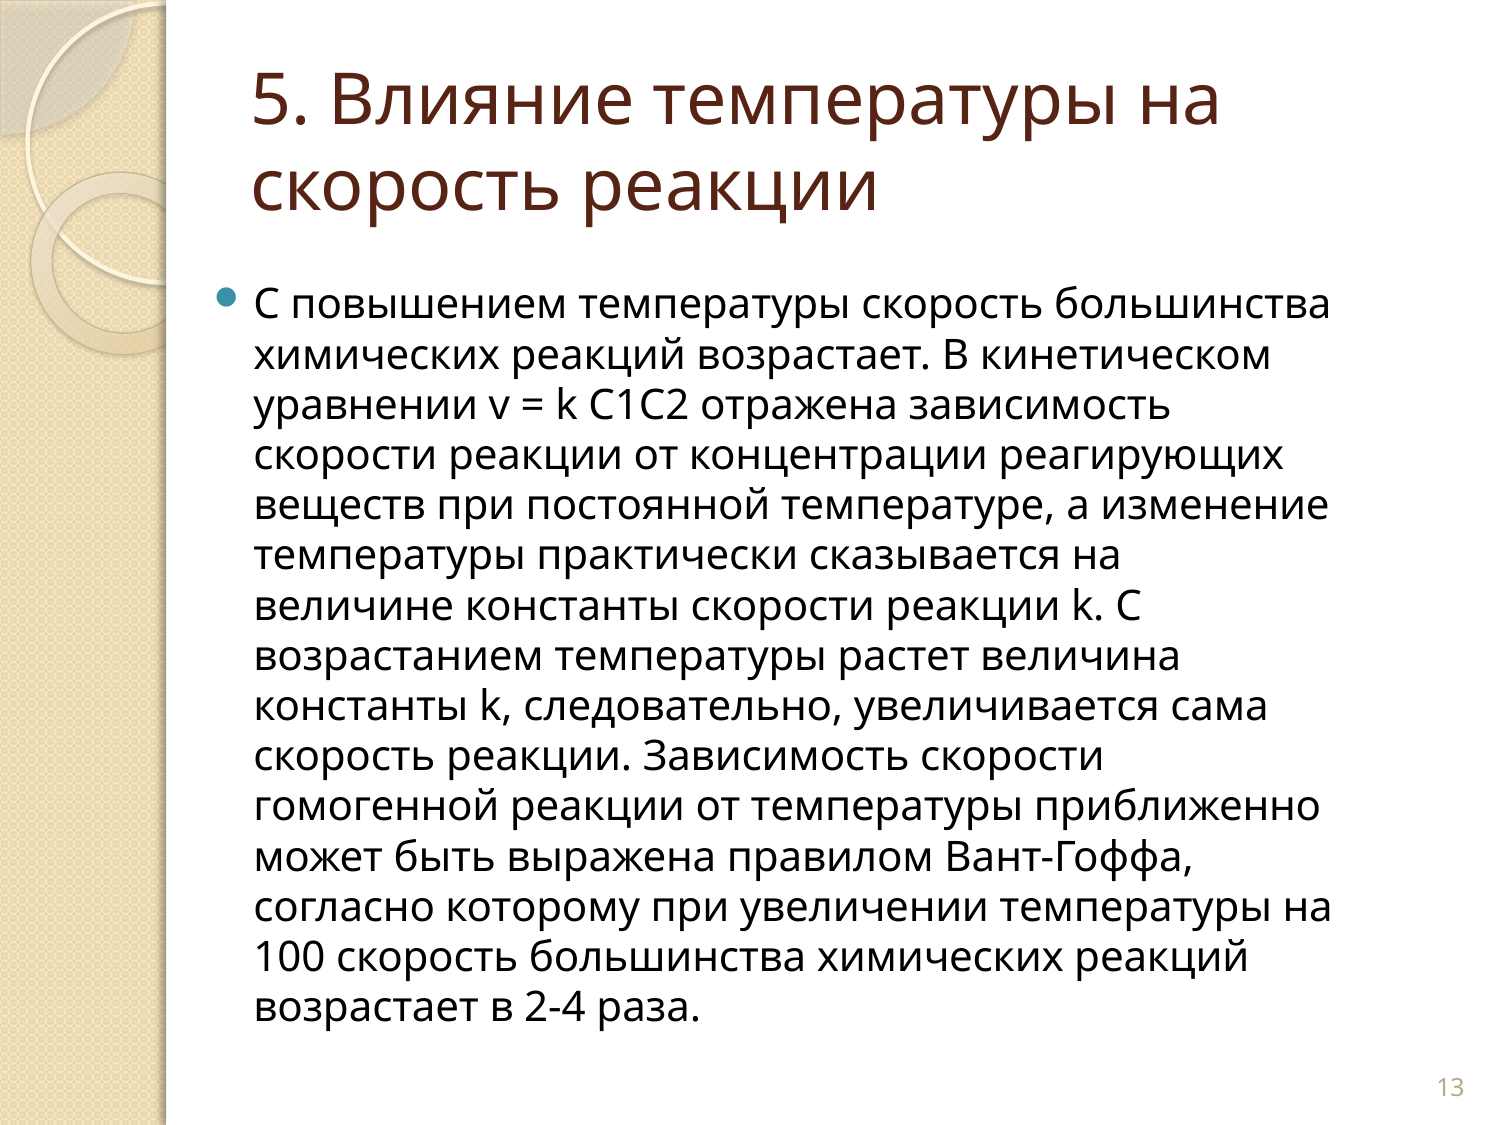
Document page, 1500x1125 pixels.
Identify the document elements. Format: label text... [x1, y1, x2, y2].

slide_number 13 [1413, 1034, 1488, 1113]
title 5. Влияние температуры на скорость реакции [235, 45, 1466, 233]
list С повышением температуры скорость большинства химических реакций возрастает. В кинетическом уравнении v = k C1C2 отражена зависимость скорости реакции от концентрации реагирующих веществ при постоянной температуре, а изменение температуры практически сказывается на величине константы скорости реакции k. С возрастанием температуры растет величина константы k, следовательно, увеличивается сама скорость реакции. Зависимость скорости гомогенной реакции от температуры приближенно может быть выражена правилом Вант-Гоффа, согласно которому при увеличении температуры на 100 скорость большинства химических реакций возрастает в 2-4 раза. [187, 269, 1348, 1067]
